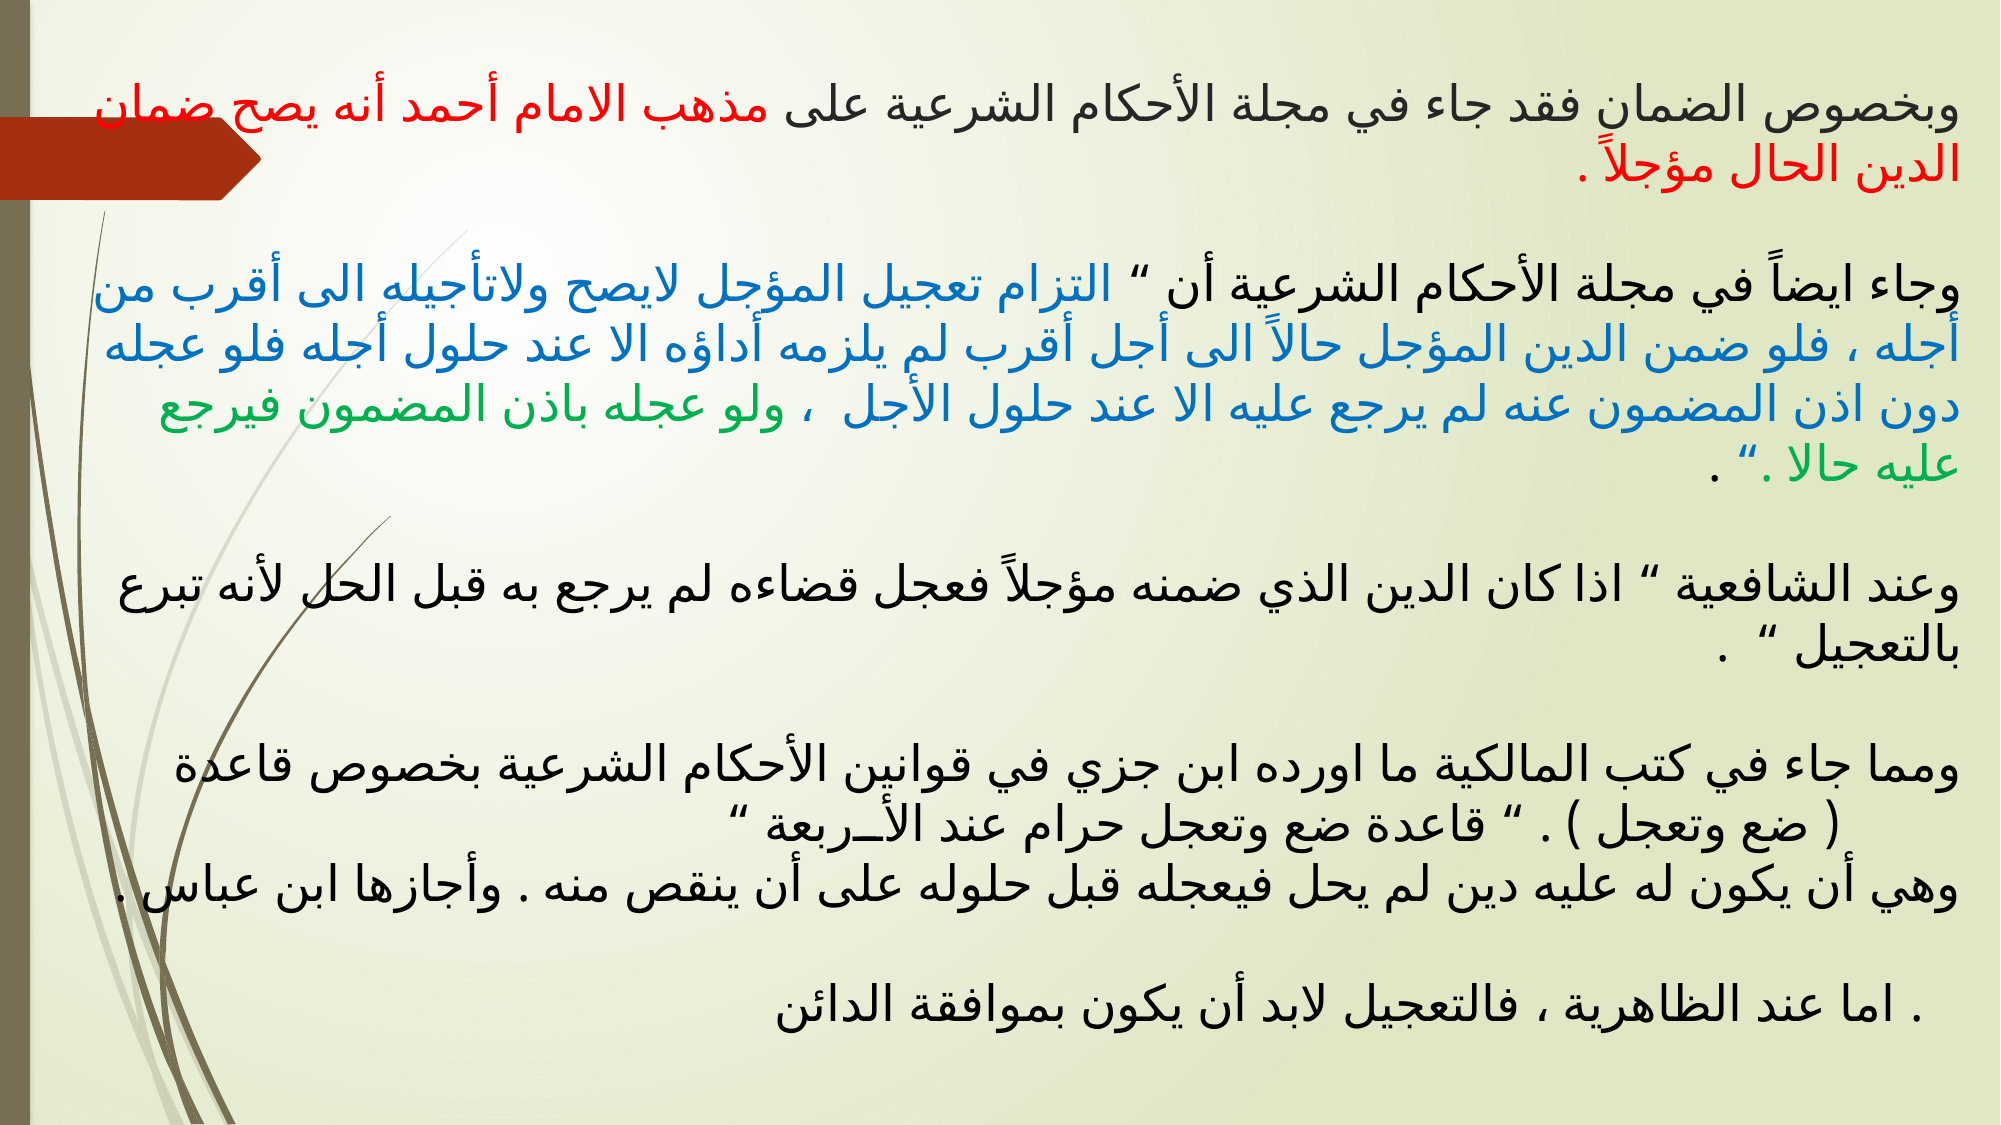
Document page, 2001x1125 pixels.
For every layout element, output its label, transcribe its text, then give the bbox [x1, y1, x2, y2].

title وبخصوص الضمان فقد جاء في مجلة الأحكام الشرعية على مذهب الامام أحمد أنه يصح ضمان الدين الحال مؤجلاً . وجاء ايضاً في مجلة الأحكام الشرعية أن “ التزام تعجيل المؤجل لايصح ولاتأجيله الى أقرب من أجله ، فلو ضمن الدين المؤجل حالاً الى أجل أقرب لم يلزمه أداؤه الا عند حلول أجله فلو عجله دون اذن المضمون عنه لم يرجع عليه الا عند حلول الأجل ، ولو عجله باذن المضمون فيرجع عليه حالا .“ . وعند الشافعية “ اذا كان الدين الذي ضمنه مؤجلاً فعجل قضاءه لم يرجع به قبل الحل لأنه تبرع بالتعجيل “ . ومما جاء في كتب المالكية ما اورده ابن جزي في قوانين الأحكام الشرعية بخصوص قاعدة ( ضع وتعجل ) . “ قاعدة ضع وتعجل حرام عند الأربعة “ وهي أن يكون له عليه دين لم يحل فيعجله قبل حلوله على أن ينقص منه . وأجازها ابن عباس . اما عند الظاهرية ، فالتعجيل لابد أن يكون بموافقة الدائن . [60, 64, 1978, 1104]
